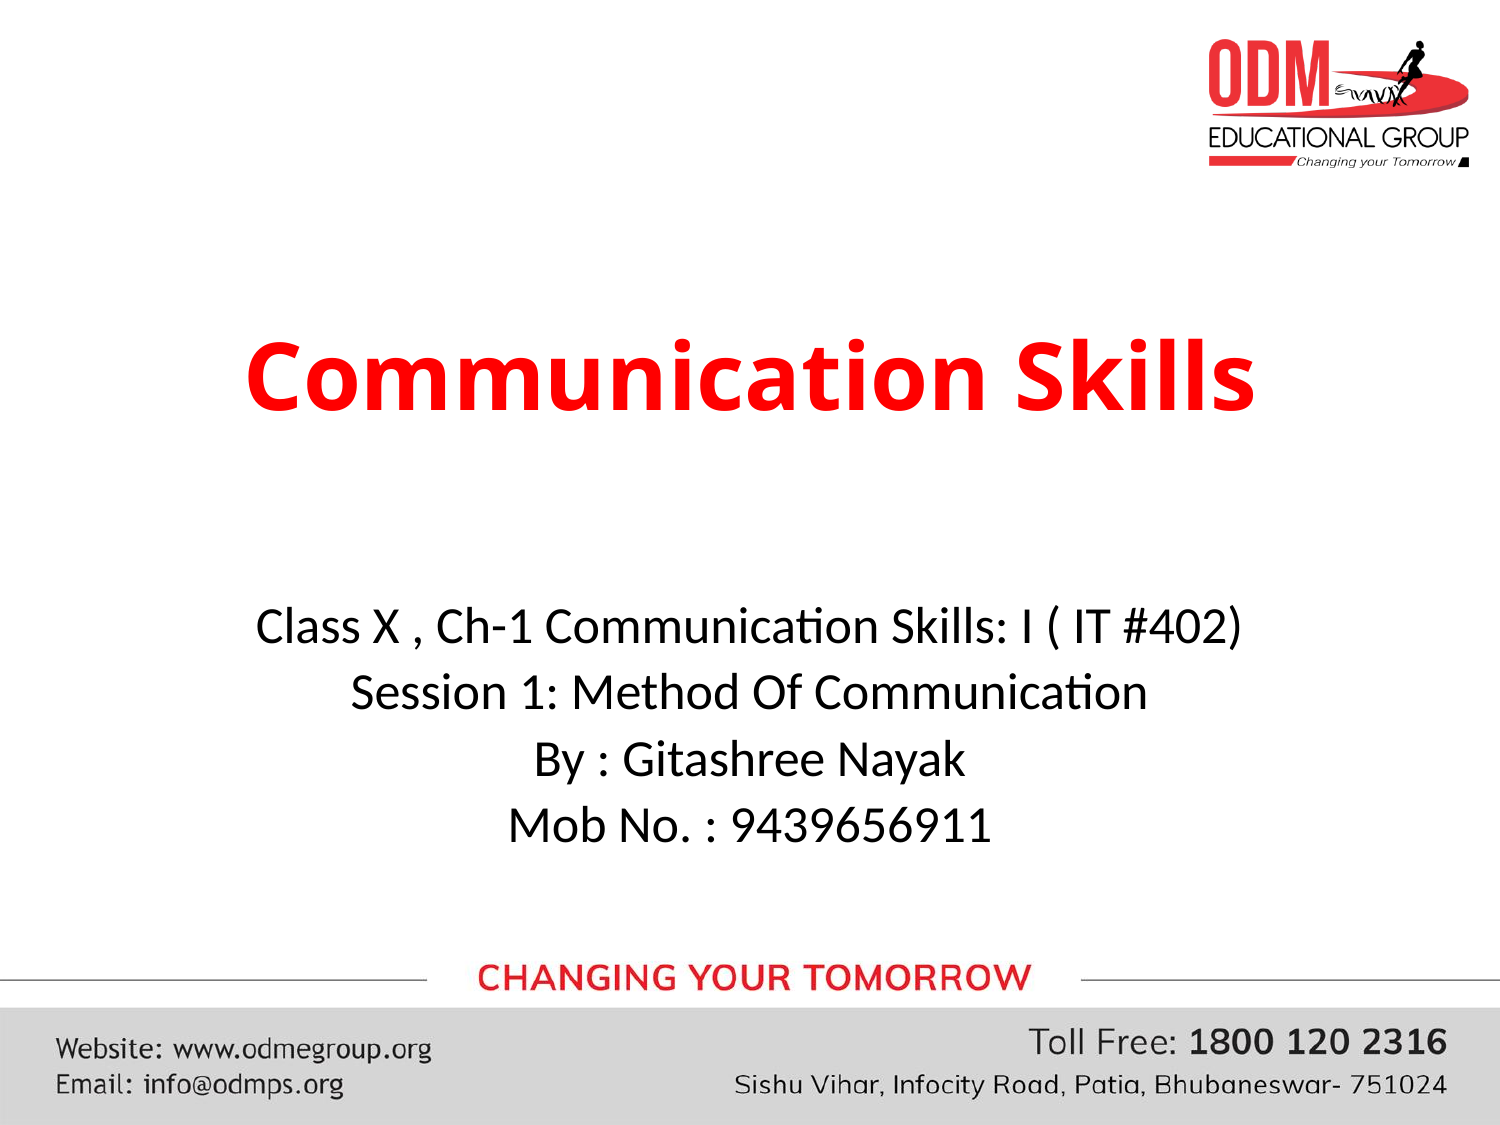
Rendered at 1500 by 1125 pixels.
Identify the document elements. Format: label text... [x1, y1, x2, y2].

subtitle Class X , Ch-1 Communication Skills: I ( IT #402) Session 1: Method Of Communication By : Gitashree Nayak Mob No. : 9439656911 [187, 590, 1313, 863]
picture [0, 900, 1500, 1125]
picture [1209, 39, 1469, 168]
title Communication Skills [187, 184, 1313, 576]
